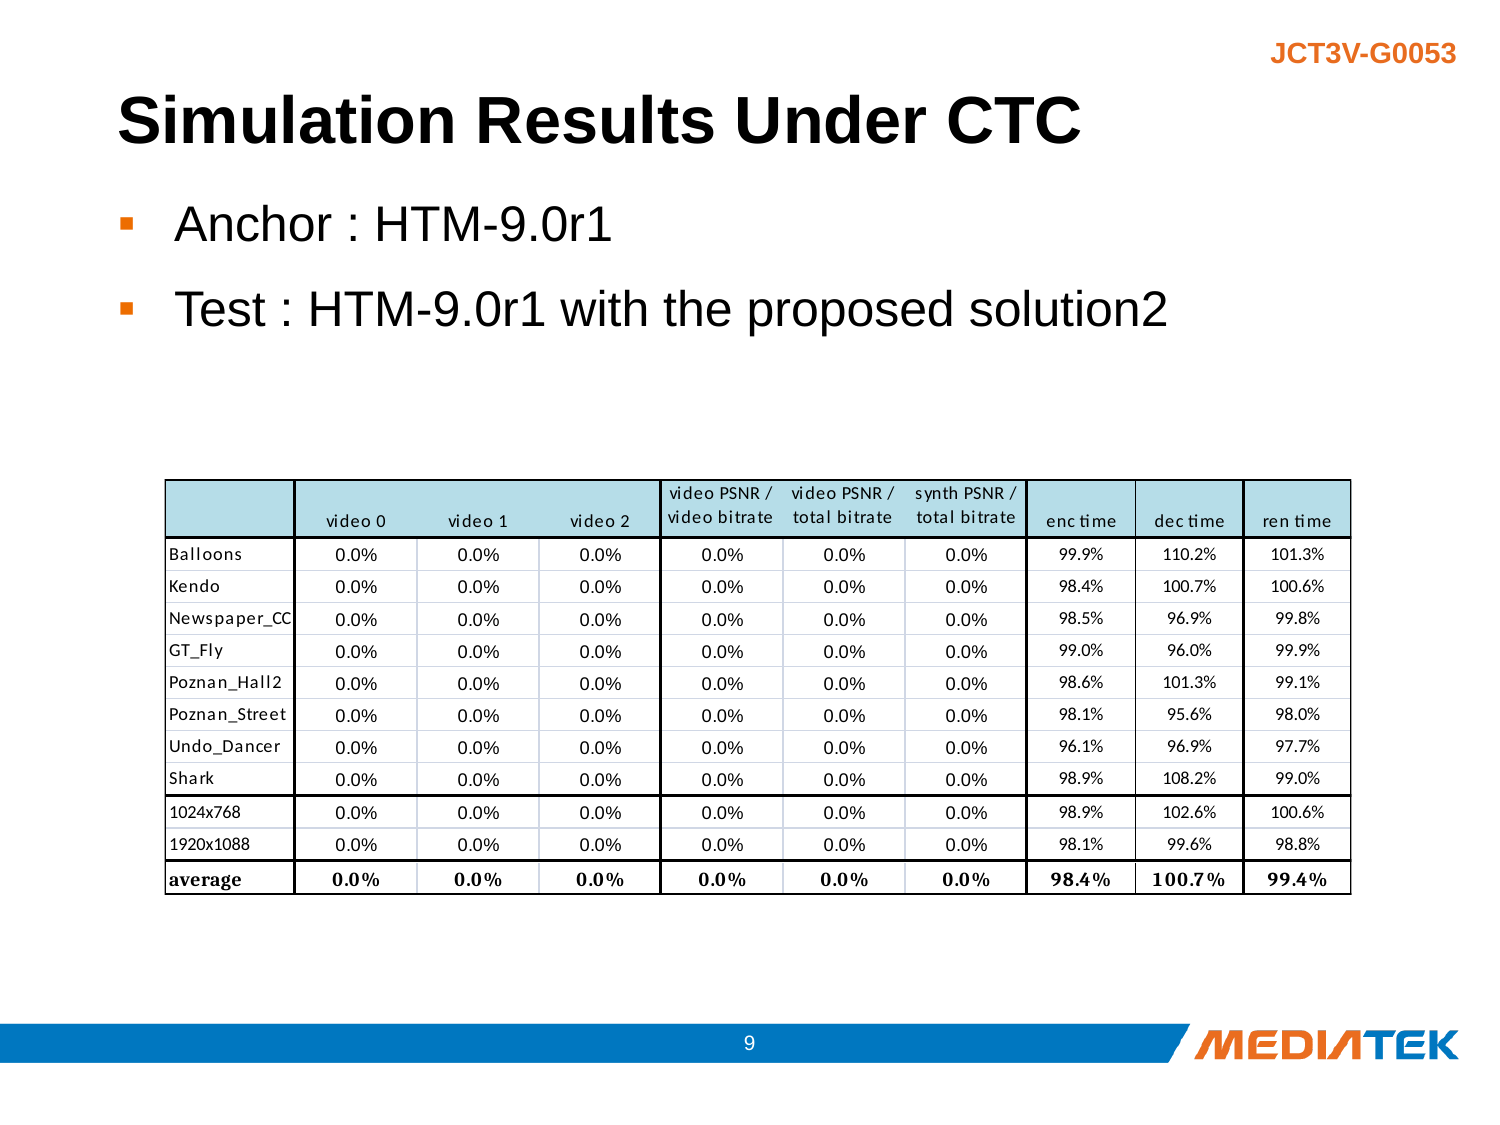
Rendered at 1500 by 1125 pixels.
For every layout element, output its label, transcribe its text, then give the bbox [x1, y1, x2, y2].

picture [0, 1023, 711, 1063]
slide_number 8 [711, 1022, 789, 1090]
title Simulation Results Under CTC [101, 62, 1425, 172]
picture [164, 479, 1354, 897]
picture [789, 1023, 1459, 1063]
list Anchor : HTM-9.0r1 Test : HTM-9.0r1 with the proposed solution2 [102, 184, 1425, 998]
